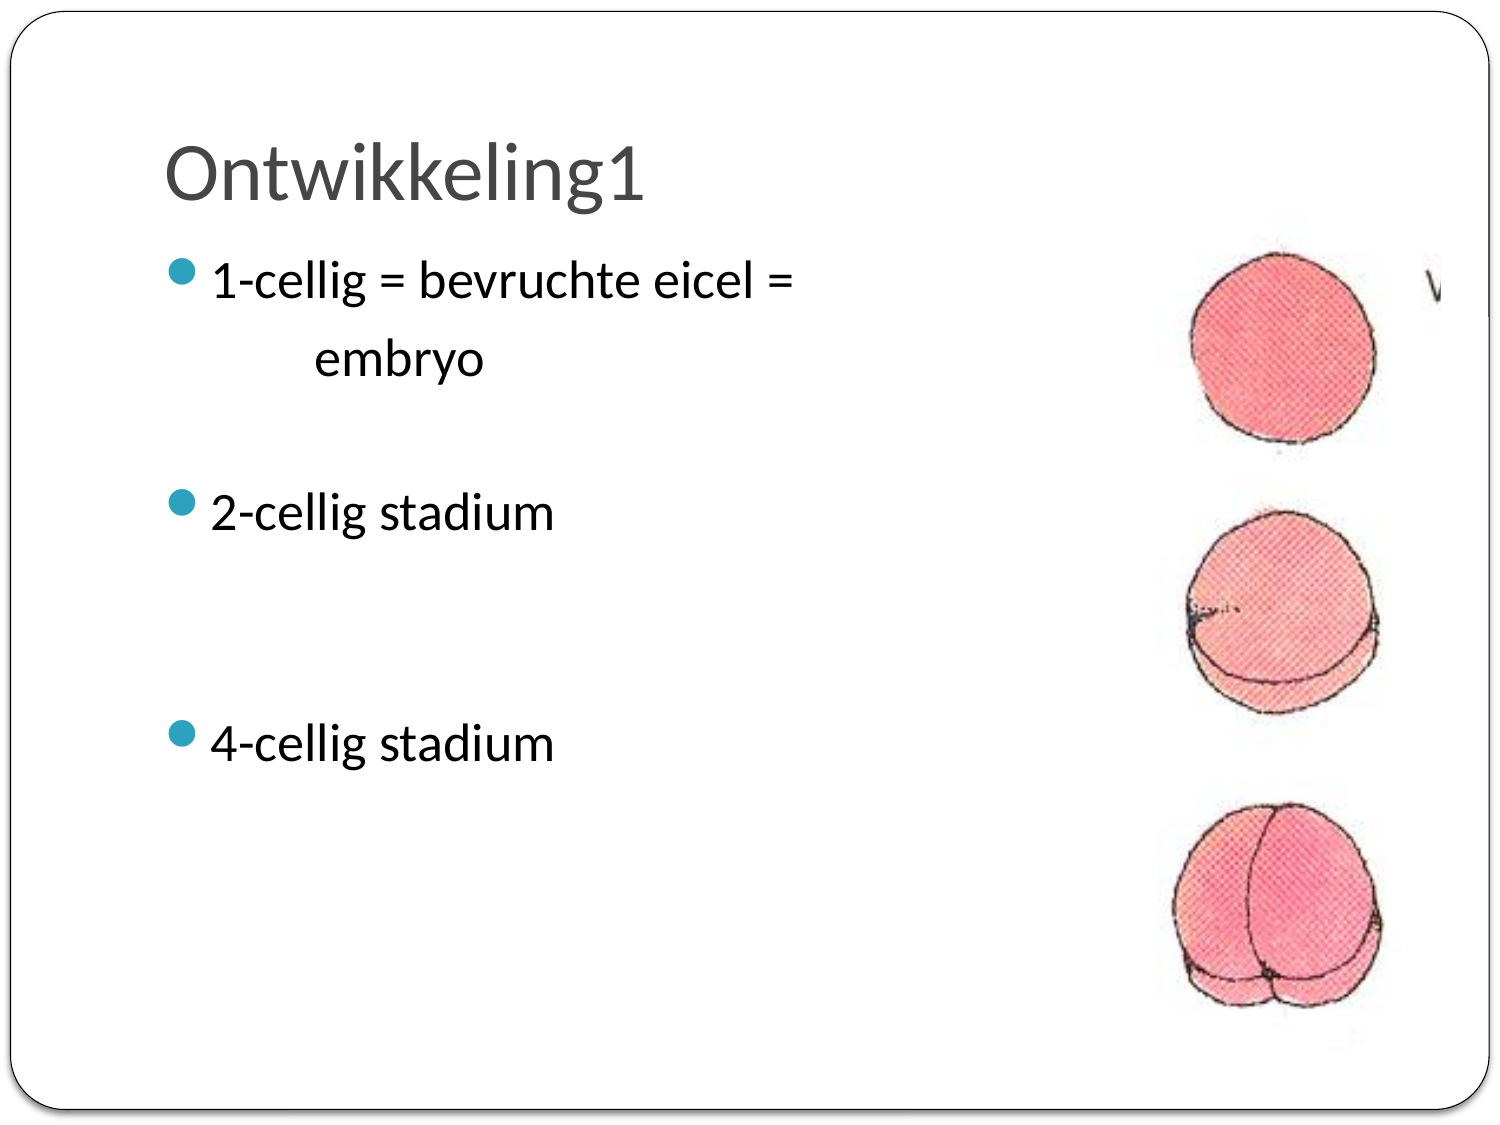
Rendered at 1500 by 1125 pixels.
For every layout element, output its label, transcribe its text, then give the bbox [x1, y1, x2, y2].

list 1-cellig = bevruchte eicel = embryo 2-cellig stadium 4-cellig stadium [150, 237, 1121, 988]
title Ontwikkeling1 [150, 45, 1425, 233]
picture [1127, 207, 1442, 1059]
